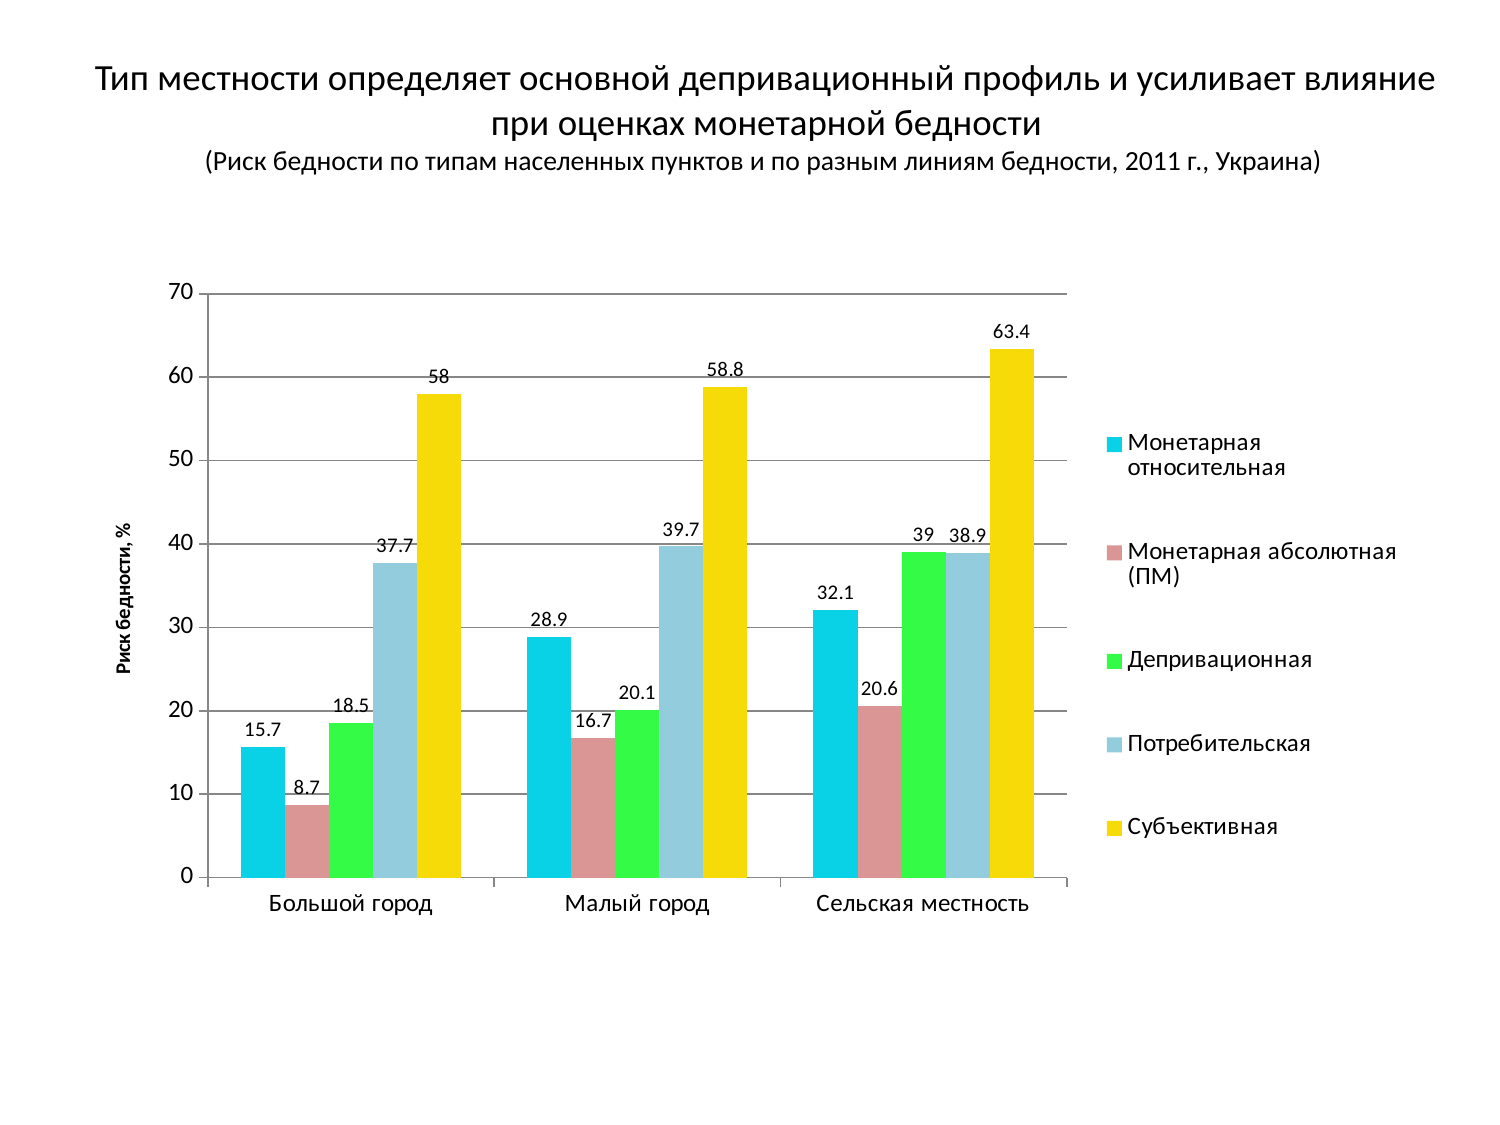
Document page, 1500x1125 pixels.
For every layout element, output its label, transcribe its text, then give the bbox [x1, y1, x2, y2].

chart [74, 262, 1426, 1006]
title Тип местности определяет основной депривационный профиль и усиливает влияние при оценках монетарной бедности (Риск бедности по типам населенных пунктов и по разным линиям бедности, 2011 г., Украина) [75, 45, 1459, 185]
